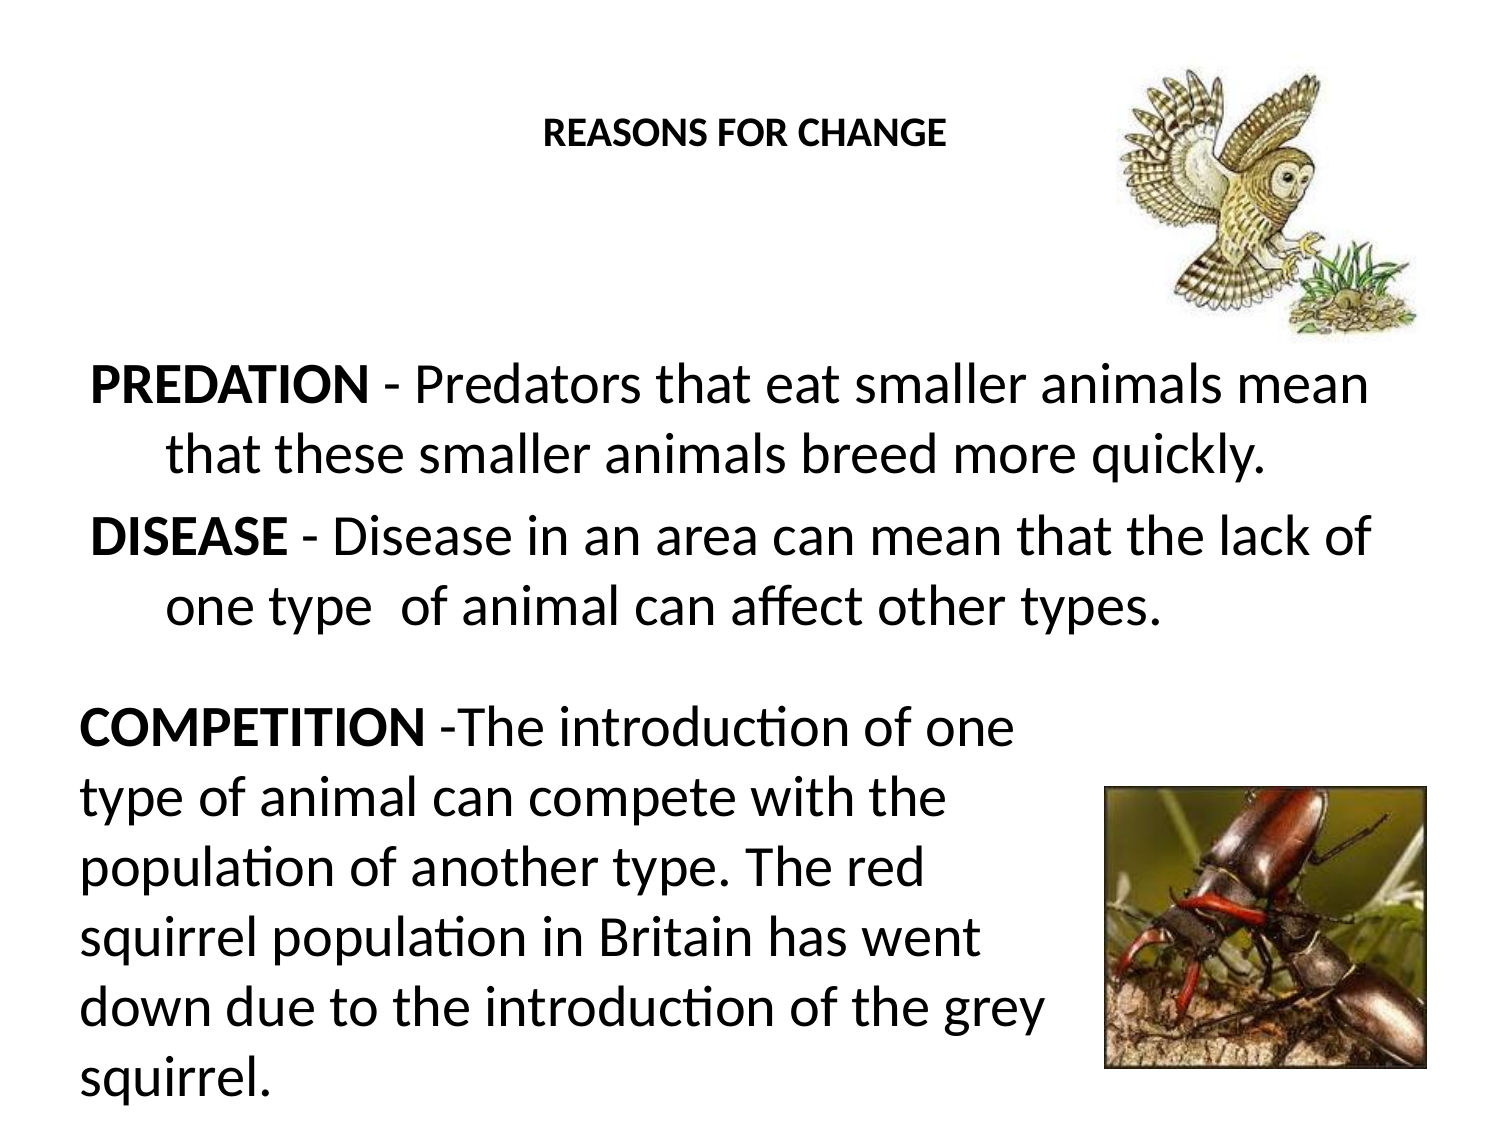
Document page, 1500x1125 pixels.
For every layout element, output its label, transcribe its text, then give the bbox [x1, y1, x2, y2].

list PREDATION - Predators that eat smaller animals mean that these smaller animals breed more quickly. DISEASE - Disease in an area can mean that the lack of one type of animal can affect other types. [75, 338, 1425, 681]
text_box COMPETITION -The introduction of one type of animal can compete with the population of another type. The red squirrel population in Britain has went down due to the introduction of the grey squirrel. [64, 680, 1081, 1125]
title REASONS FOR CHANGE [75, 45, 1425, 233]
picture [1104, 786, 1427, 1069]
picture [1115, 54, 1429, 344]
